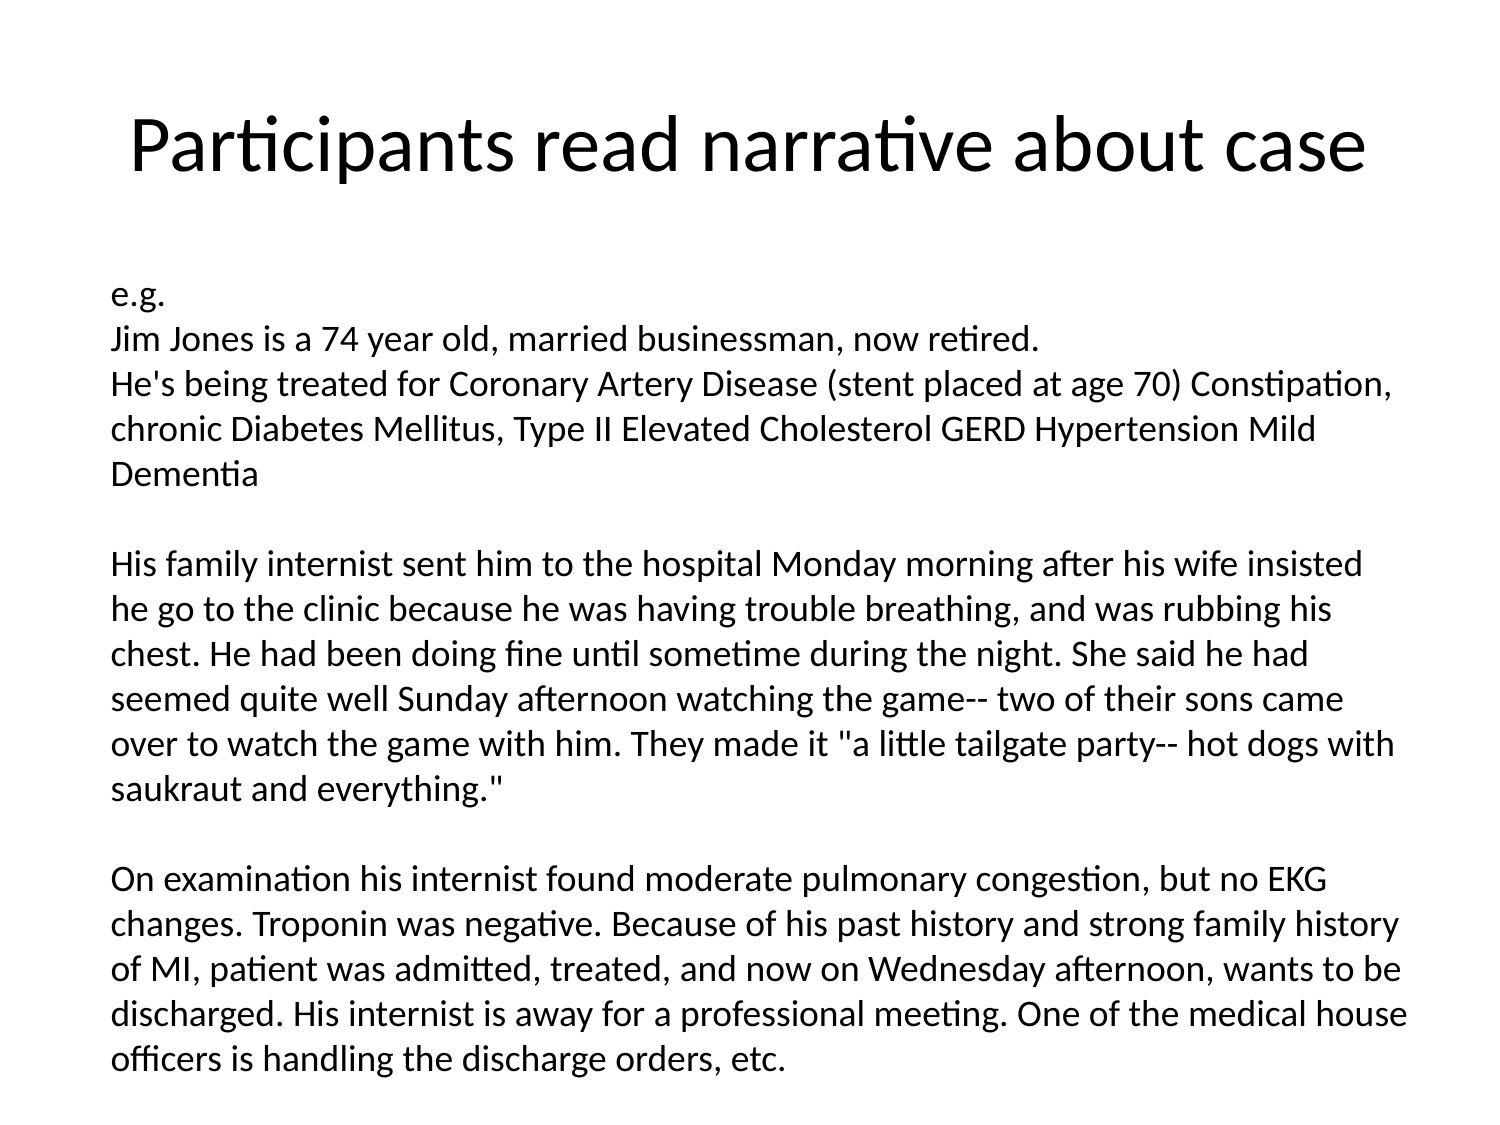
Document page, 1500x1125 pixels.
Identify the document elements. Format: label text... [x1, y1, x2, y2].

title Participants read narrative about case [75, 45, 1425, 233]
text_box e.g. Jim Jones is a 74 year old, married businessman, now retired. He's being treated for Coronary Artery Disease (stent placed at age 70) Constipation, chronic Diabetes Mellitus, Type II Elevated Cholesterol GERD Hypertension Mild Dementia His family internist sent him to the hospital Monday morning after his wife insisted he go to the clinic because he was having trouble breathing, and was rubbing his chest. He had been doing fine until sometime during the night. She said he had seemed quite well Sunday afternoon watching the game-- two of their sons came over to watch the game with him. They made it "a little tailgate party-- hot dogs with saukraut and everything." On examination his internist found moderate pulmonary congestion, but no EKG changes. Troponin was negative. Because of his past history and strong family history of MI, patient was admitted, treated, and now on Wednesday afternoon, wants to be discharged. His internist is away for a professional meeting. One of the medical house officers is handling the discharge orders, etc. [95, 216, 1425, 1087]
